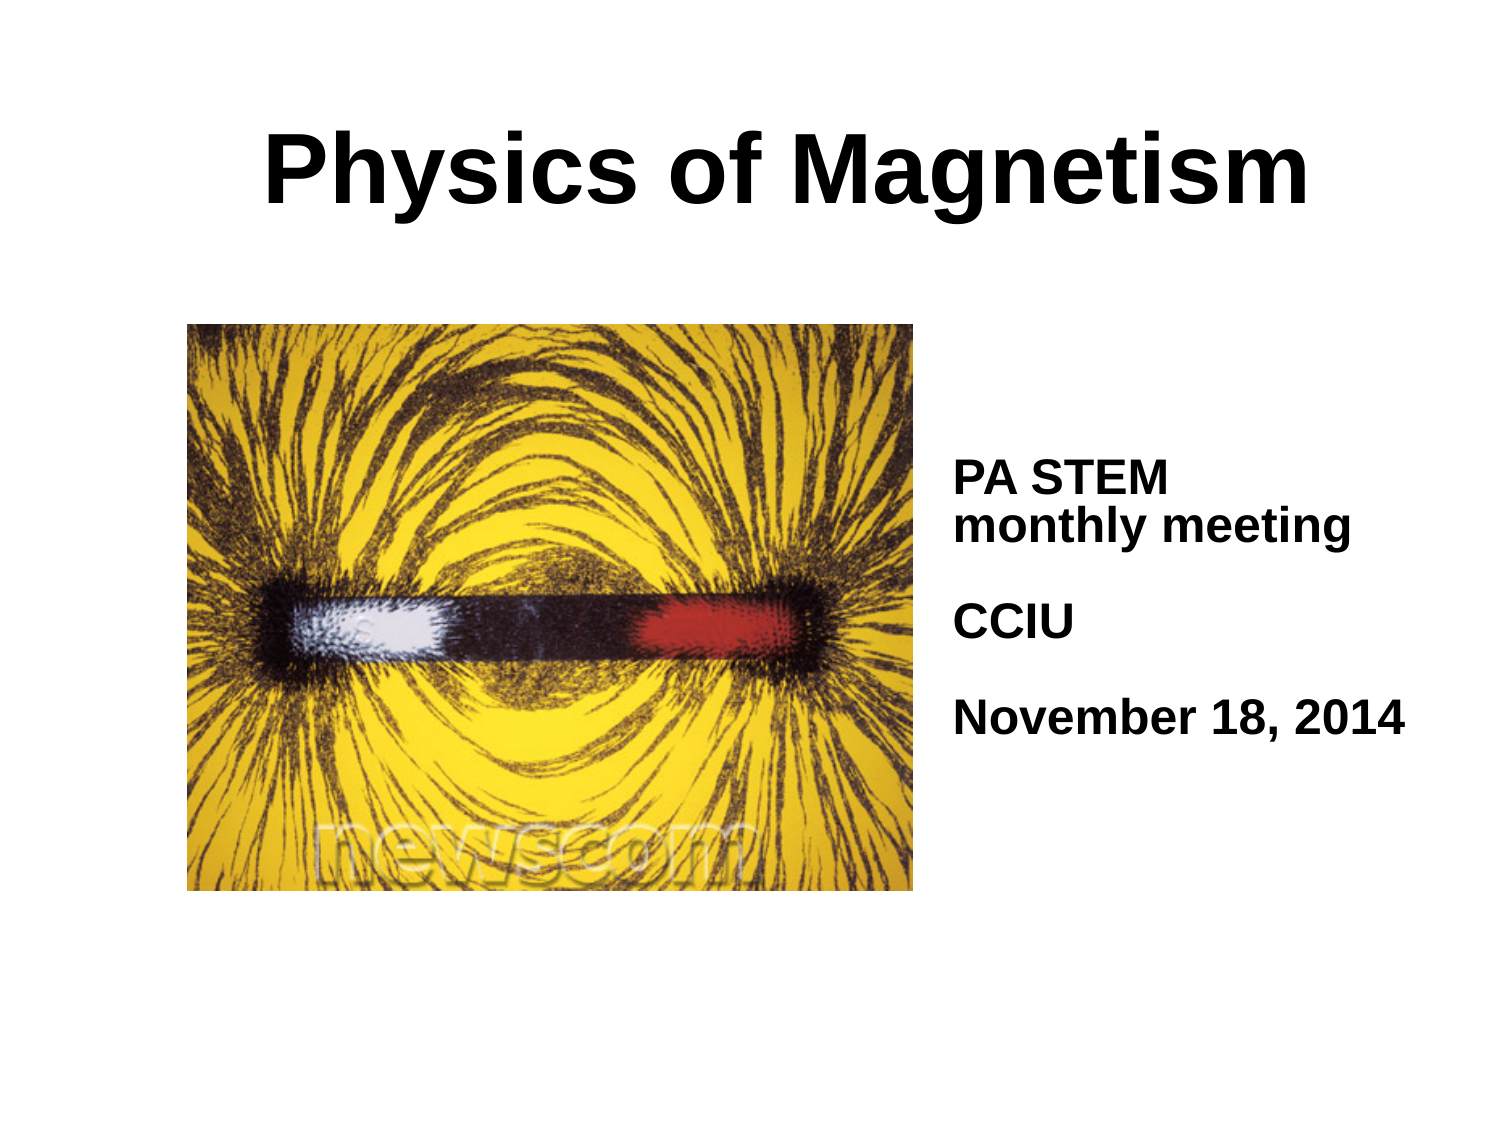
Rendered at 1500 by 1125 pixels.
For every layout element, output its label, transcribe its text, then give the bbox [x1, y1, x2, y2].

picture [187, 324, 913, 891]
title Physics of Magnetism [137, 74, 1438, 276]
text_box PA STEM monthly meeting CCIU November 18, 2014 [937, 449, 1438, 800]
